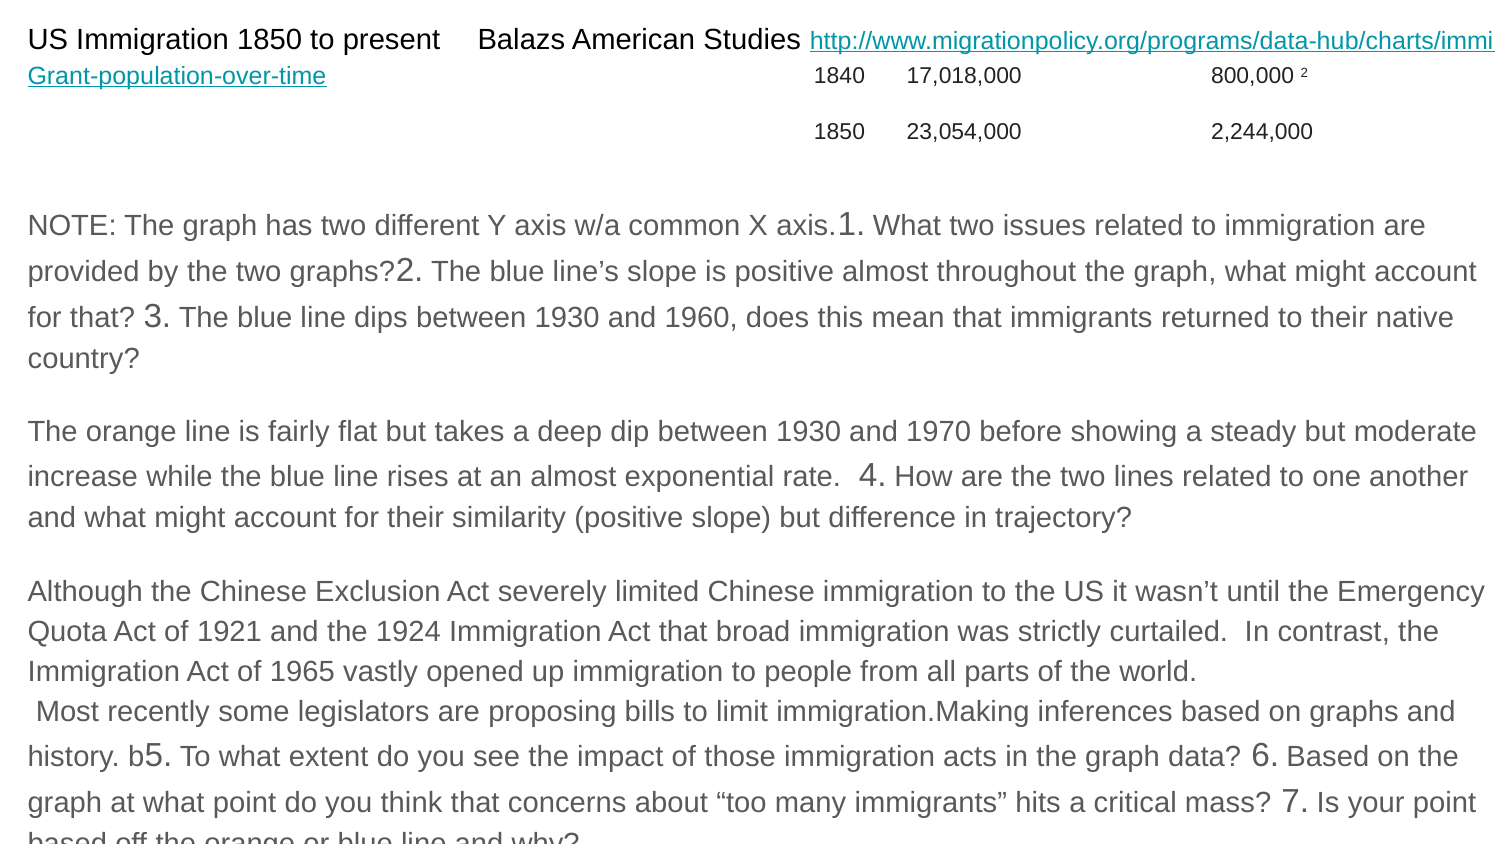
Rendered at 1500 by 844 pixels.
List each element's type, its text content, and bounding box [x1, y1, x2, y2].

table_cell 23,054,000 [891, 104, 1195, 159]
table_header 17,018,000 [891, 48, 1195, 104]
table_header 800,000 2 [1195, 48, 1500, 104]
list US Immigration 1850 to present Balazs American Studies http://www.migrationpolicy.org/programs/data-hub/charts/immi Grant-population-over-time NOTE: The graph has two different Y axis w/a common X axis.1. What two issues related to immigration are provided by the two graphs?2. The blue line’s slope is positive almost throughout the graph, what might account for that? 3. The blue line dips between 1930 and 1960, does this mean that immigrants returned to their native country? The orange line is fairly flat but takes a deep dip between 1930 and 1970 before showing a steady but moderate increase while the blue line rises at an almost exponential rate. 4. How are the two lines related to one another and what might account for their similarity (positive slope) but difference in trajectory? Although the Chinese Exclusion Act severely limited Chinese immigration to the US it wasn’t until the Emergency Quota Act of 1921 and the 1924 Immigration Act that broad immigration was strictly curtailed. In contrast, the Immigration Act of 1965 vastly opened up immigration to people from all parts of the world. Most recently some legislators are proposing bills to limit immigration.Making inferences based on graphs and history. b5. To what extent do you see the impact of those immigration acts in the graph data? 6. Based on the graph at what point do you think that concerns about “too many immigrants” hits a critical mass? 7. Is your point based off the orange or blue line and why? [12, 0, 1500, 844]
table_cell 1850 [799, 104, 891, 159]
table_header 1840 [799, 48, 891, 104]
table_cell 2,244,000 [1195, 104, 1500, 159]
